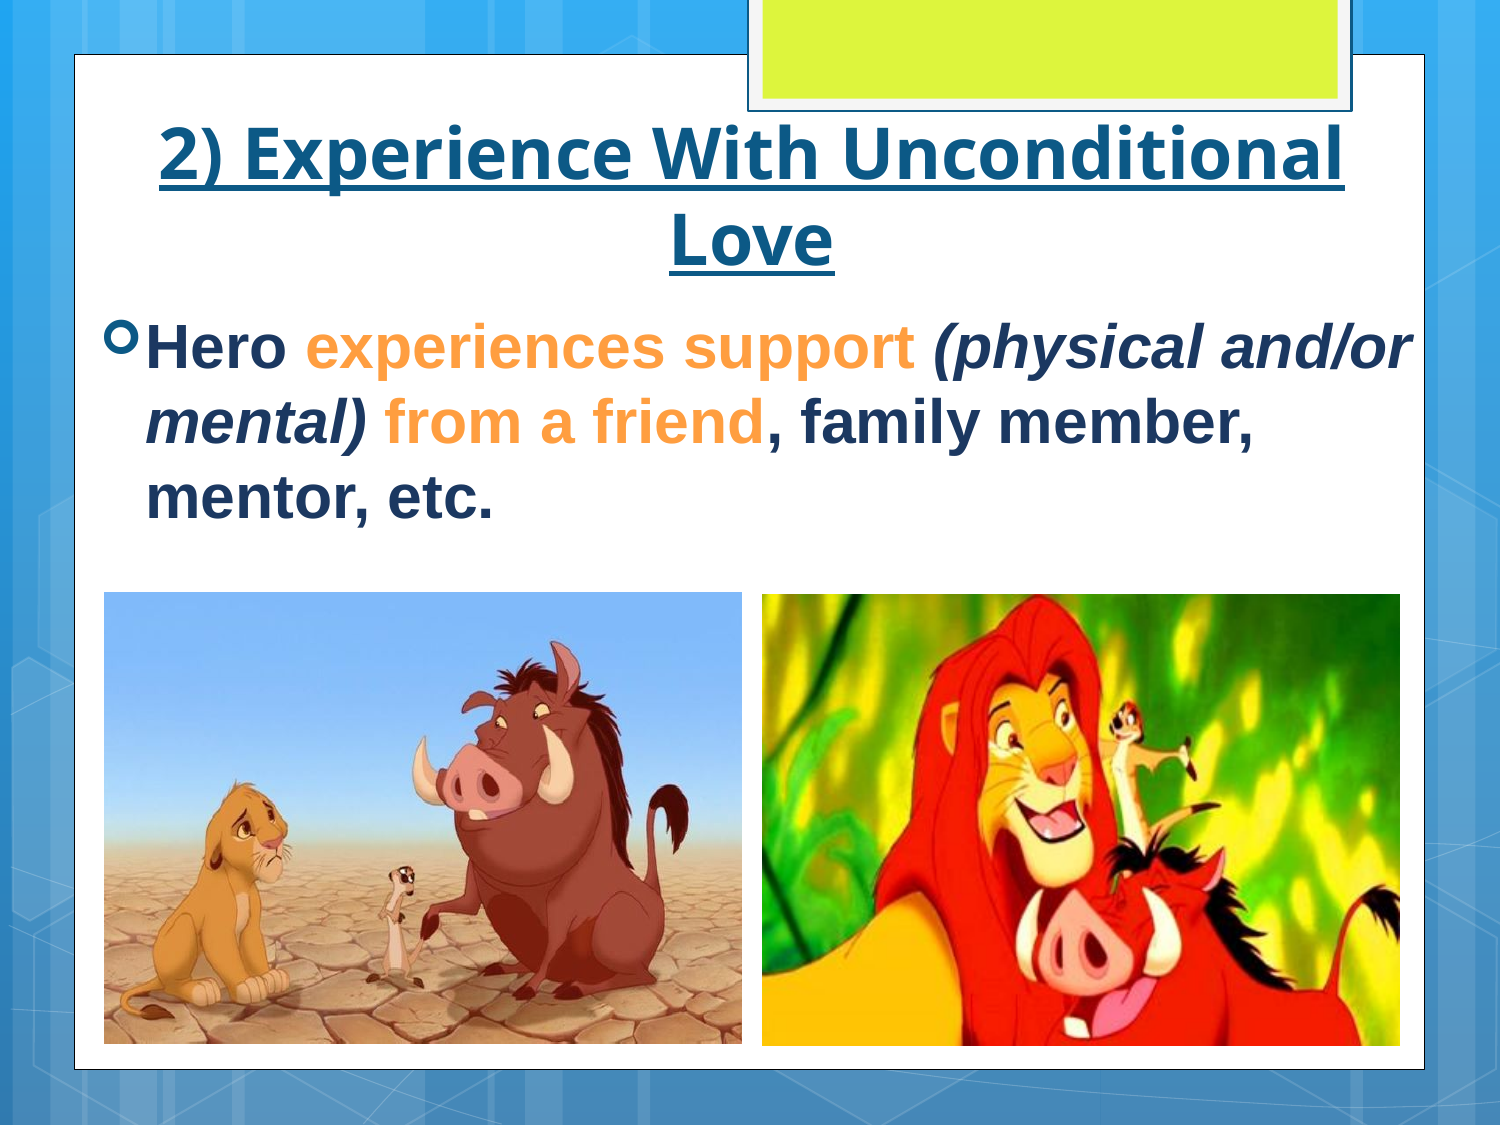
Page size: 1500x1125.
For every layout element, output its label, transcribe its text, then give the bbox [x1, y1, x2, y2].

picture [104, 592, 742, 1044]
list Hero experiences support (physical and/or mental) from a friend, family member, mentor, etc. [73, 298, 1431, 875]
picture [762, 594, 1400, 1046]
title 2) Experience With Unconditional Love [73, 100, 1431, 288]
